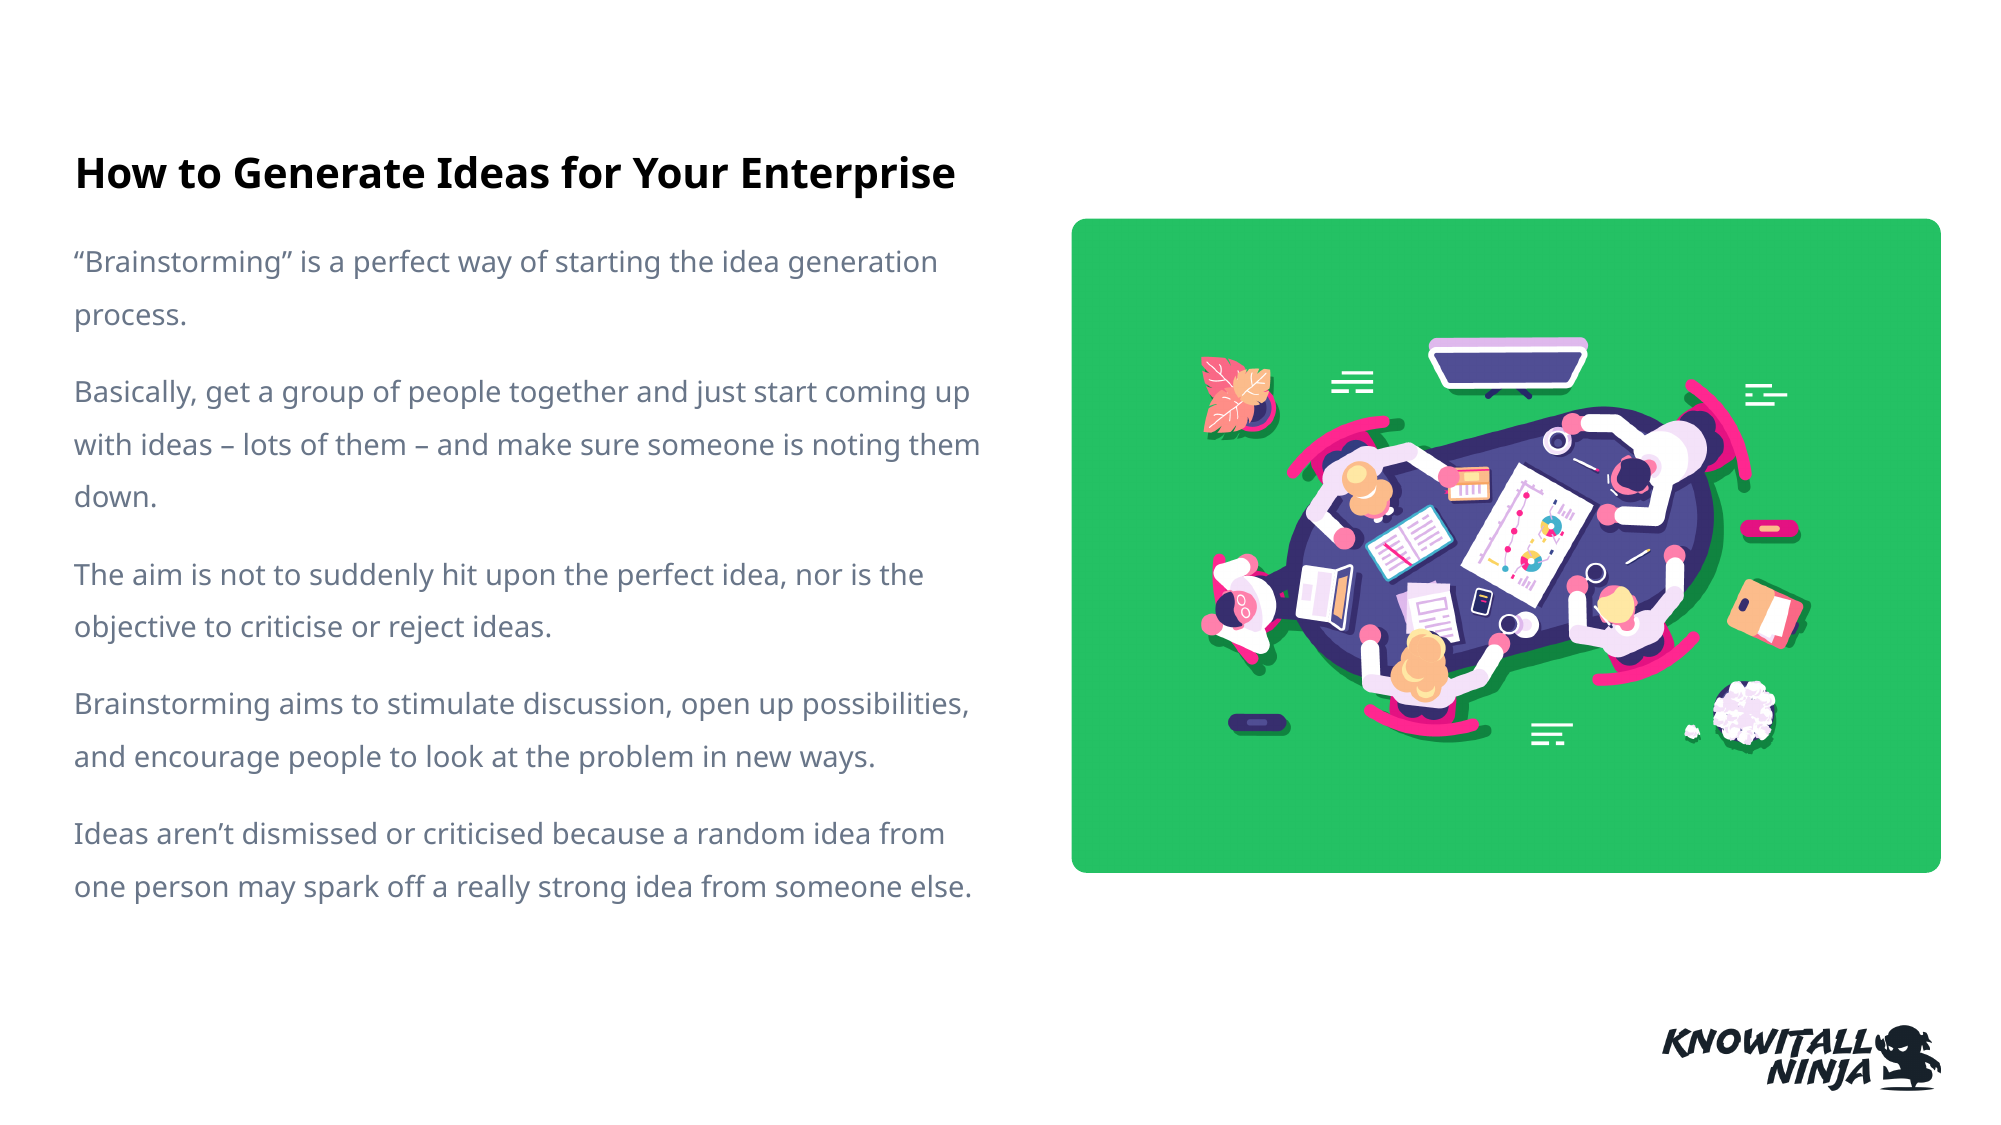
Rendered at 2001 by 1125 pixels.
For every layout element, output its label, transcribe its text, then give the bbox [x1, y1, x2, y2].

title How to Generate Ideas for Your Enterprise [59, 117, 1000, 206]
picture [1662, 1025, 1941, 1091]
picture [1071, 218, 1942, 874]
list “Brainstorming” is a perfect way of starting the idea generation process. Basically, get a group of people together and just start coming up with ideas – lots of them – and make sure someone is noting them down. The aim is not to suddenly hit upon the perfect idea, nor is the objective to criticise or reject ideas. Brainstorming aims to stimulate discussion, open up possibilities, and encourage people to look at the problem in new ways. Ideas aren’t dismissed or criticised because a random idea from one person may spark off a really strong idea from someone else. [59, 218, 1000, 1091]
